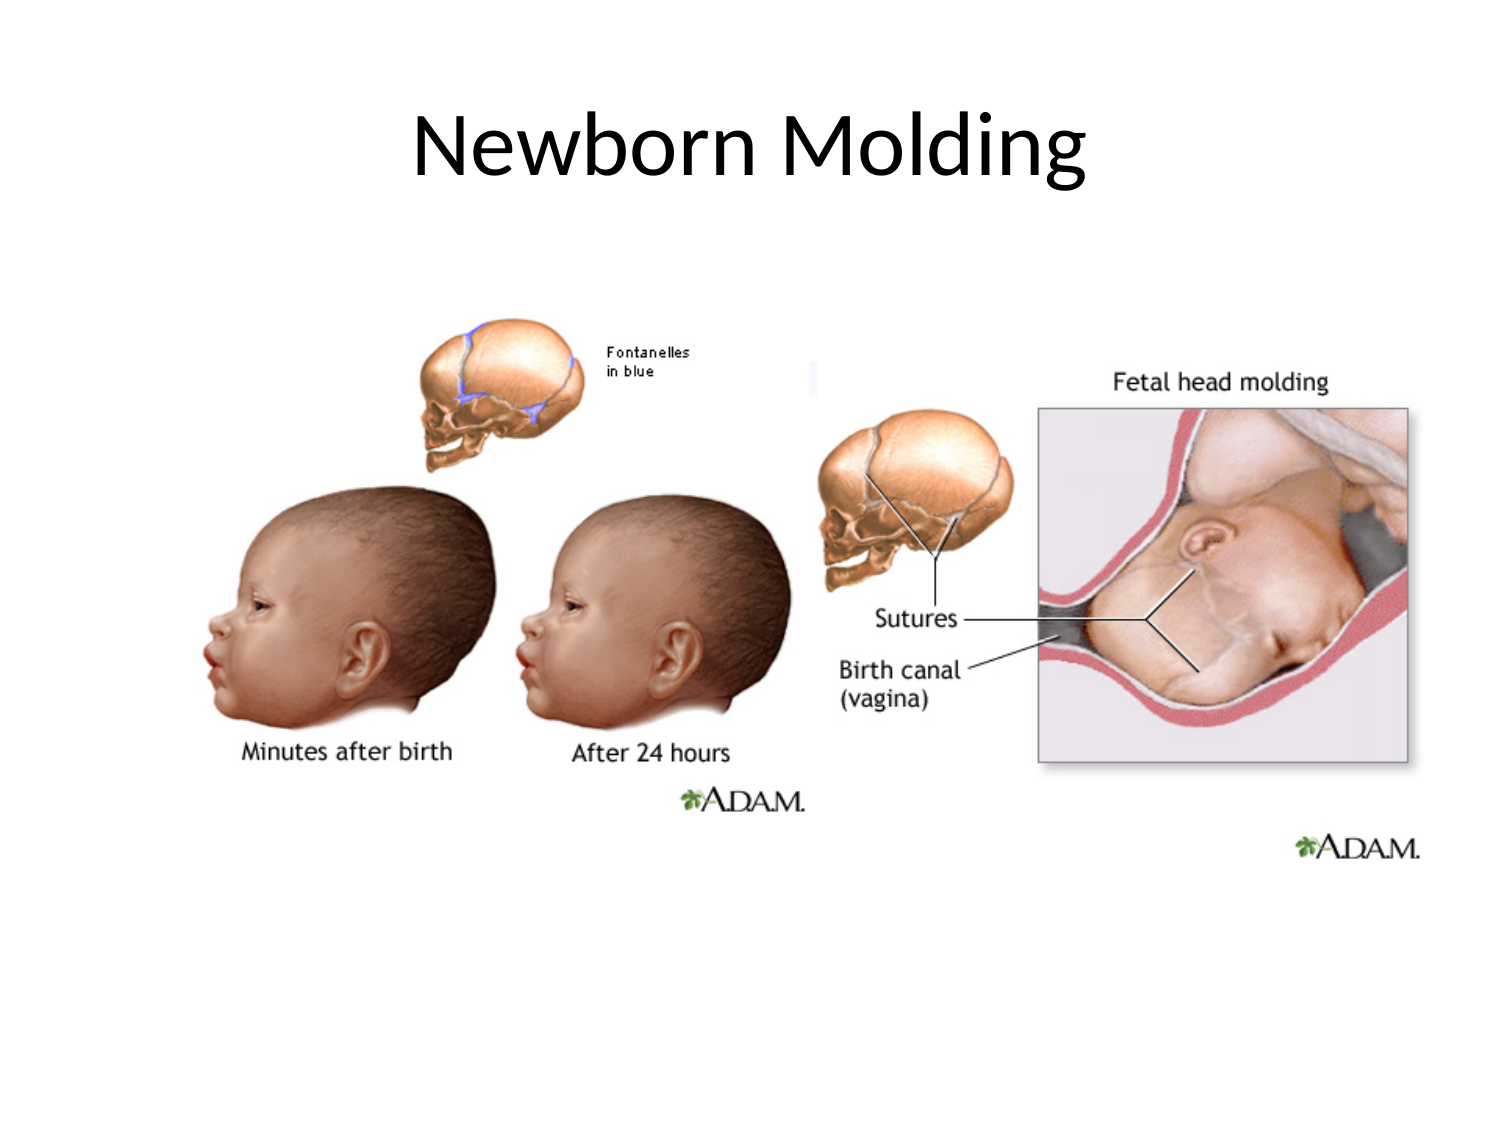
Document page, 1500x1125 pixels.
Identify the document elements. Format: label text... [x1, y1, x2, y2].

picture [182, 314, 809, 815]
title Newborn Molding [75, 45, 1425, 233]
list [796, 361, 1423, 862]
